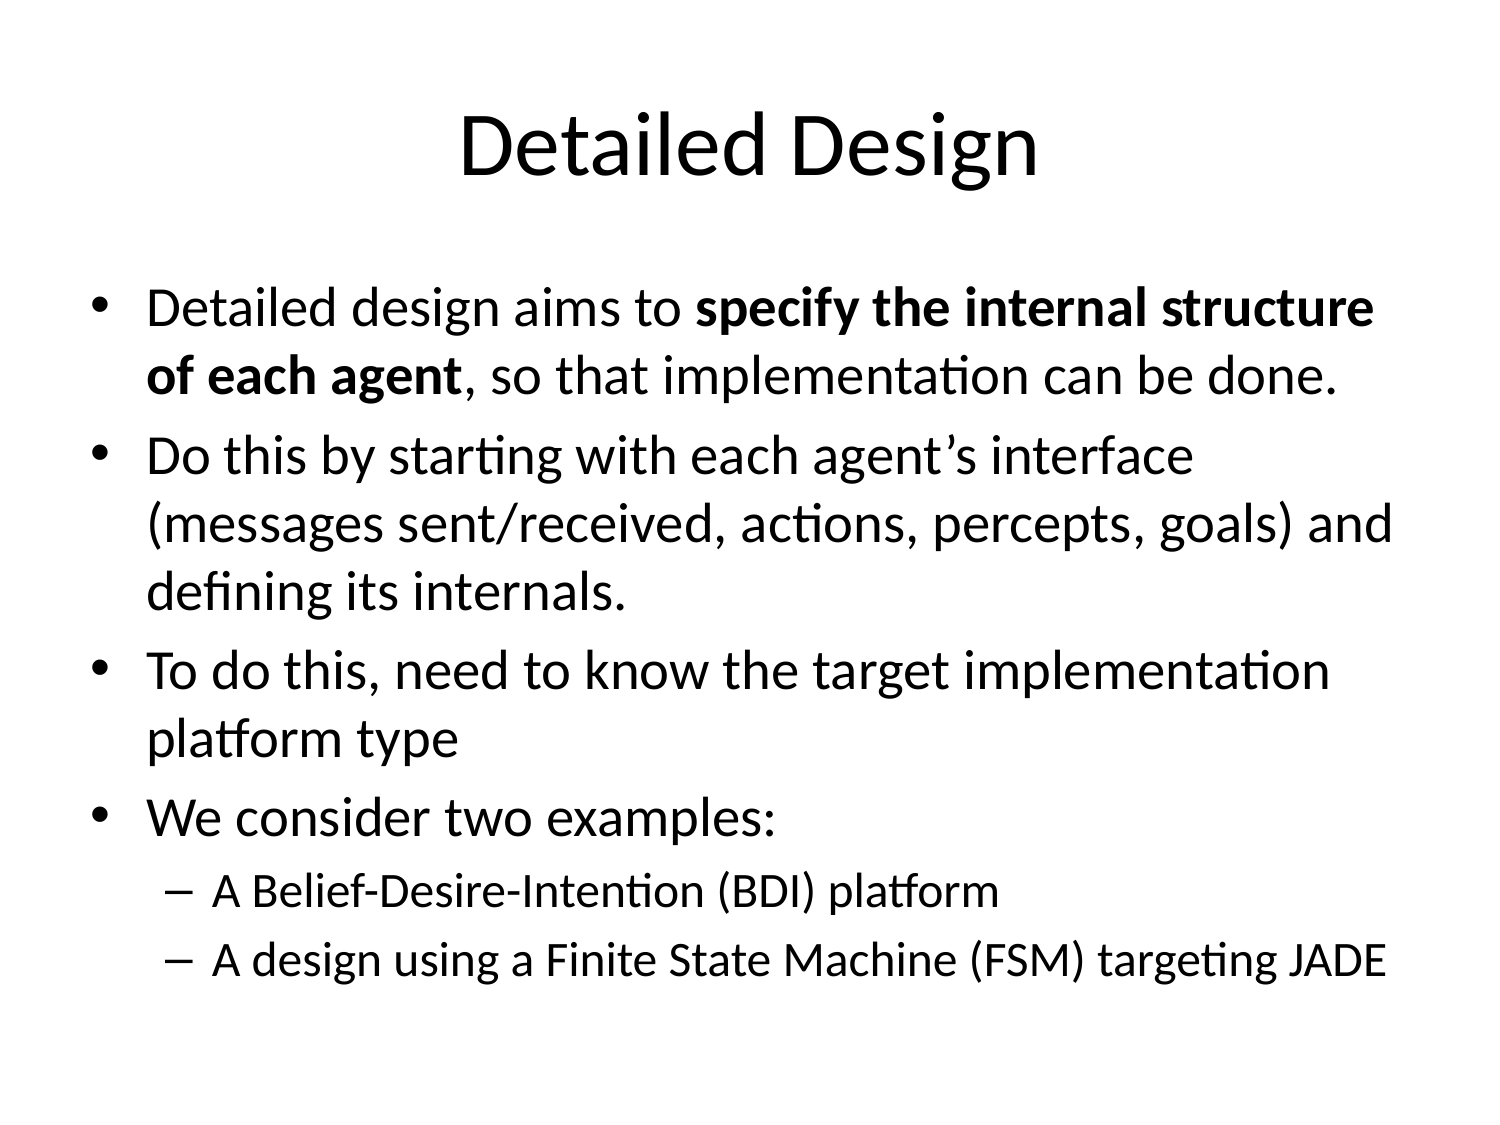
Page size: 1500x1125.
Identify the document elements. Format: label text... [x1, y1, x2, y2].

title Detailed Design [75, 45, 1425, 233]
list Detailed design aims to specify the internal structure of each agent, so that implementation can be done. Do this by starting with each agent’s interface (messages sent/received, actions, percepts, goals) and defining its internals. To do this, need to know the target implementation platform type We consider two examples: A Belief-Desire-Intention (BDI) platform A design using a Finite State Machine (FSM) targeting JADE [75, 262, 1425, 1005]
